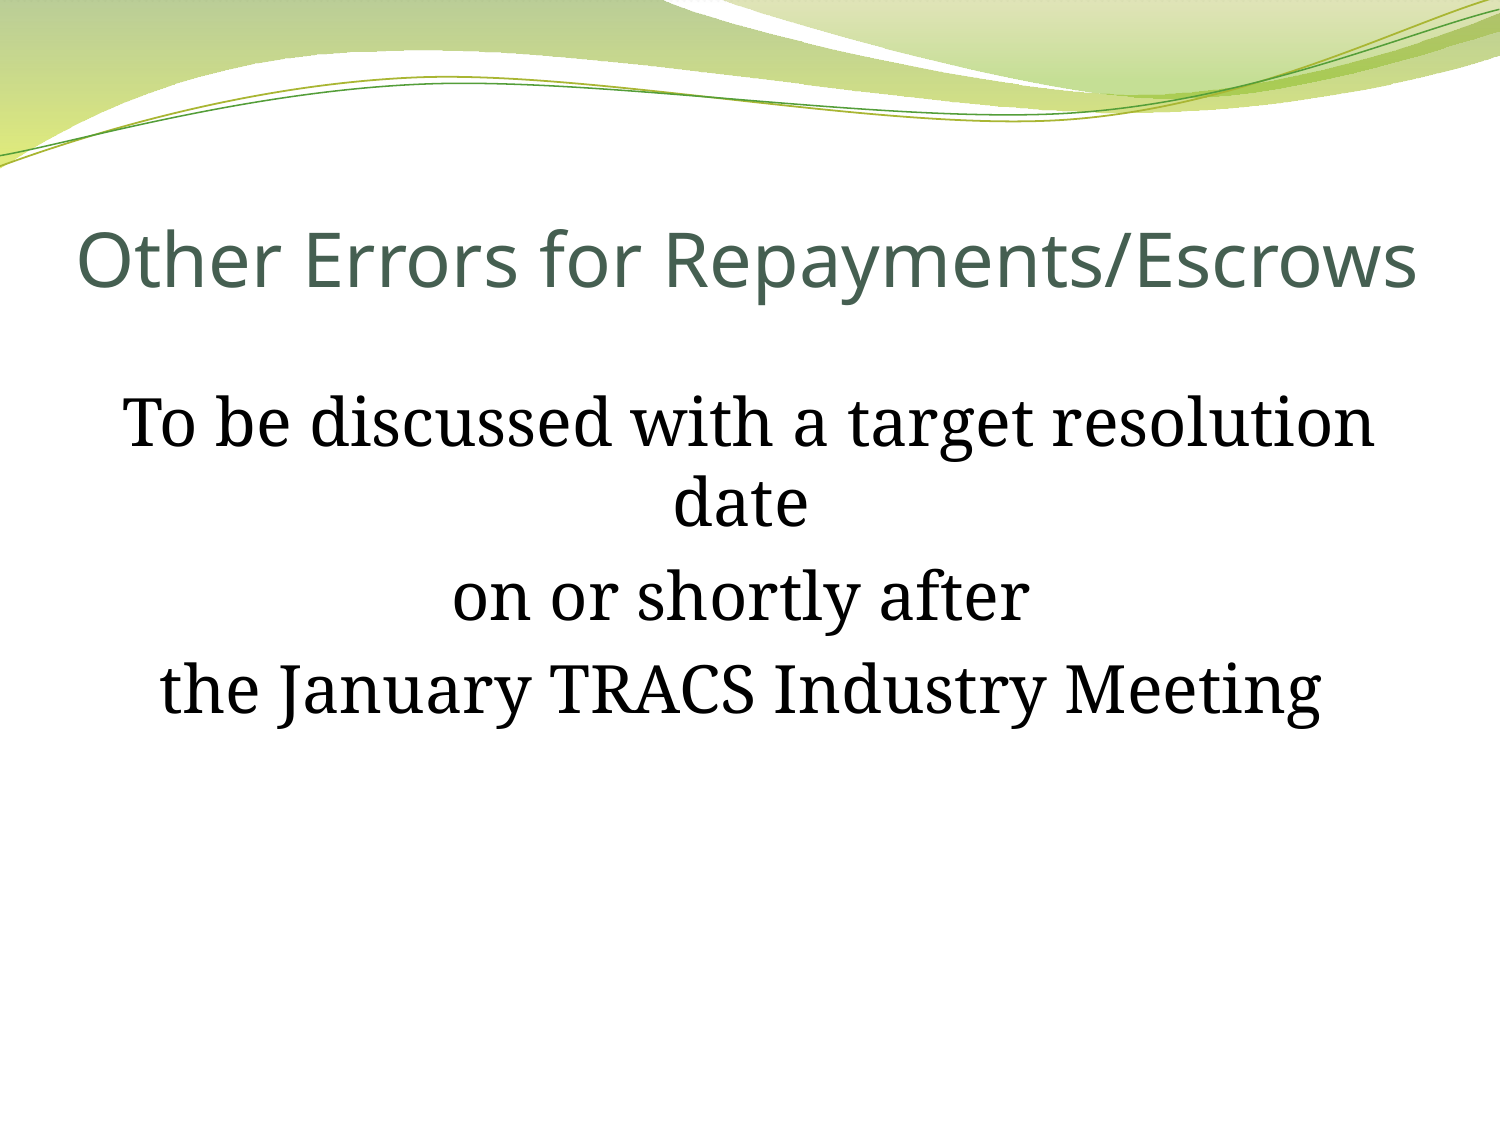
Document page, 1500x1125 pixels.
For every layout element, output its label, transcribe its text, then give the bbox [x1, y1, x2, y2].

list To be discussed with a target resolution date on or shortly after the January TRACS Industry Meeting [75, 372, 1425, 1038]
title Other Errors for Repayments/Escrows [75, 115, 1425, 303]
